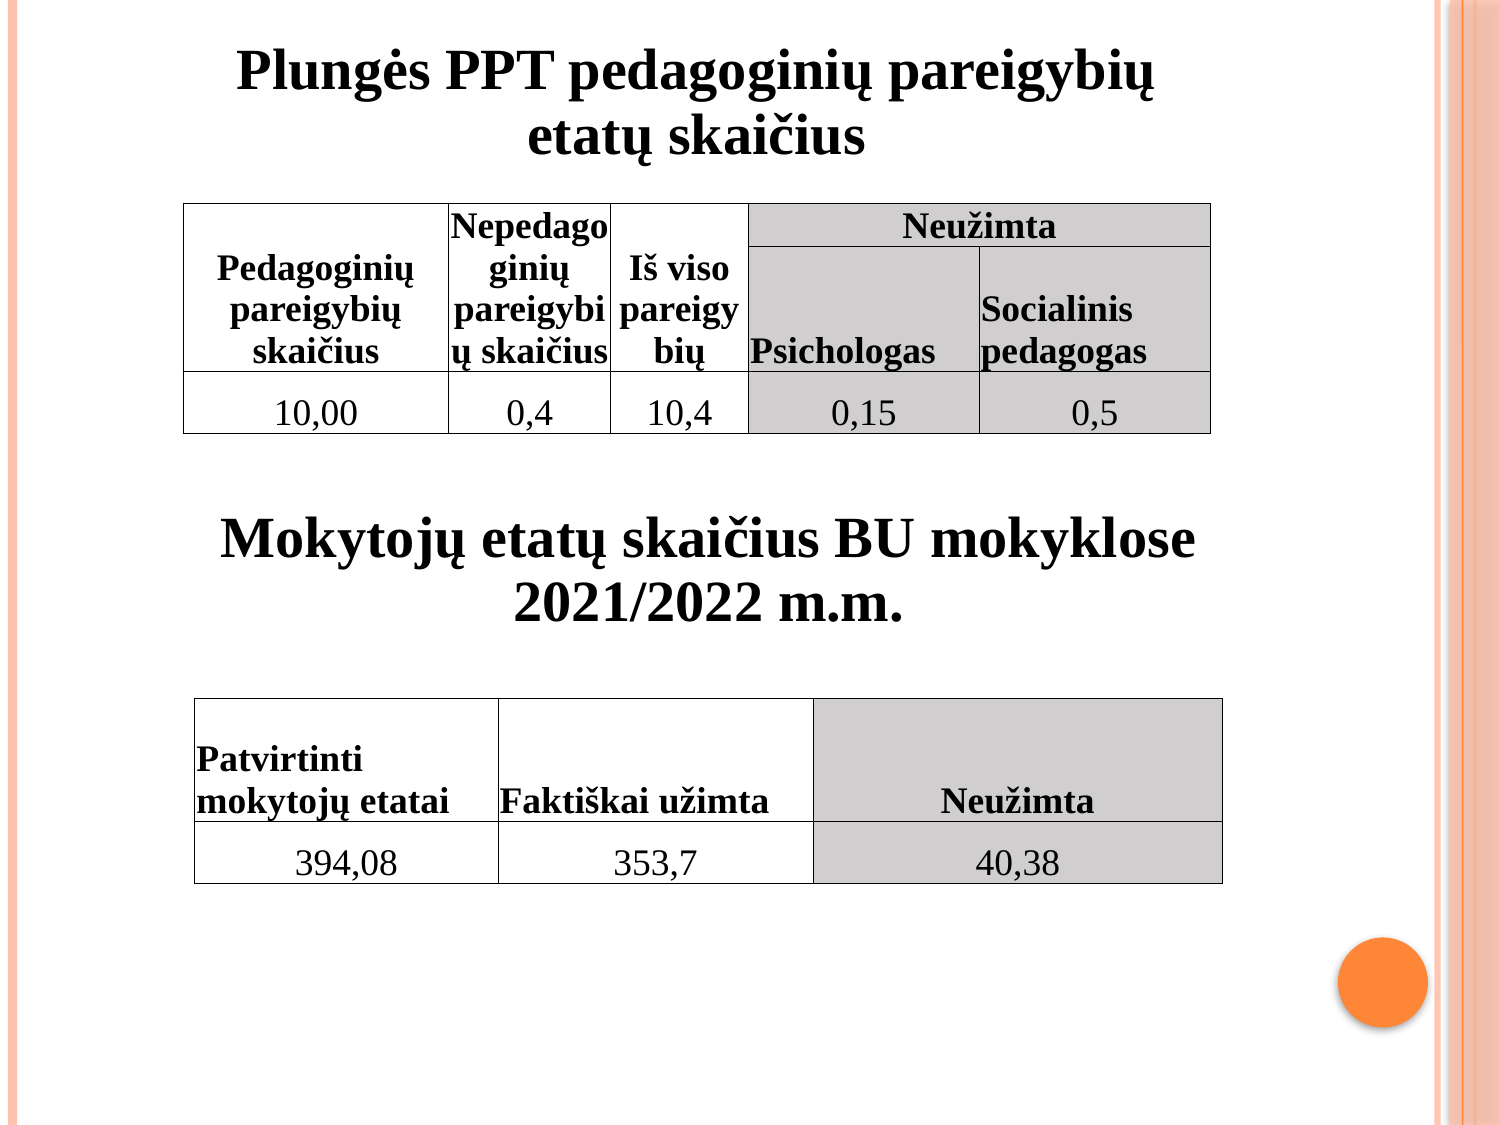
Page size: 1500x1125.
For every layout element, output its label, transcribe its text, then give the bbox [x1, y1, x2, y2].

table_header Mokytojų etatų skaičius BU mokyklose 2021/2022 m.m. [195, 503, 1222, 698]
table_header Plungės PPT pedagoginių pareigybių etatų skaičius [183, 19, 1211, 203]
table_cell Neužimta [749, 204, 1210, 246]
table_cell Patvirtinti mokytojų etatai [195, 699, 498, 821]
table_cell 40,38 [814, 822, 1222, 883]
table_cell Pedagoginių pareigybių skaičius [184, 204, 448, 371]
table_cell 10,4 [611, 372, 748, 433]
table_cell Iš viso pareigybių [611, 204, 748, 371]
table_cell Psichologas [749, 247, 979, 371]
table_cell 0,5 [980, 372, 1210, 433]
table_cell Faktiškai užimta [499, 699, 813, 821]
table_cell 10,00 [184, 372, 448, 433]
table_cell 0,4 [449, 372, 610, 433]
table_cell 394,08 [195, 822, 498, 883]
table_cell Neužimta [814, 699, 1222, 821]
table_cell Socialinis pedagogas [980, 247, 1210, 371]
table_cell 0,15 [749, 372, 979, 433]
table_cell 353,7 [499, 822, 813, 883]
table_cell Nepedagoginių pareigybių skaičius [449, 204, 610, 371]
